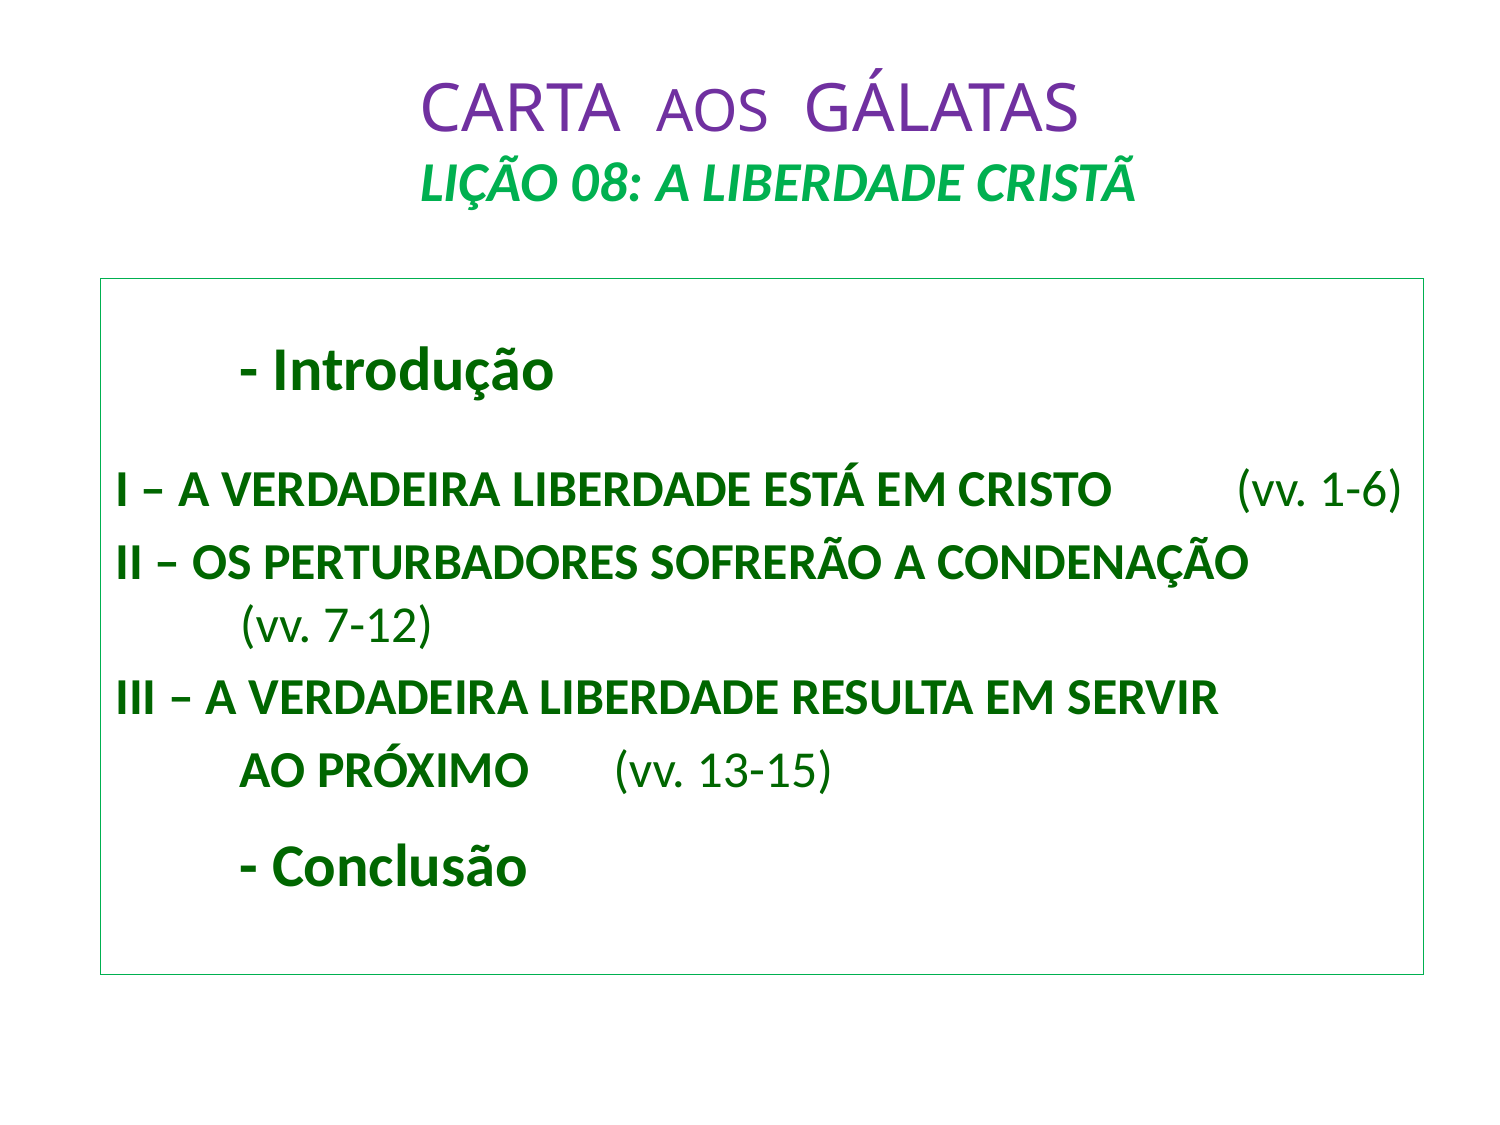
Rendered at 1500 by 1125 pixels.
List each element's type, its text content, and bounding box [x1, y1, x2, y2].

list - Introdução I – A VERDADEIRA LIBERDADE ESTÁ EM CRISTO (vv. 1-6) II – OS PERTURBADORES SOFRERÃO A CONDENAÇÃO (vv. 7-12) III – A VERDADEIRA LIBERDADE RESULTA EM SERVIR AO PRÓXIMO (vv. 13-15) - Conclusão [100, 278, 1424, 975]
title CARTA AOS GÁLATAS LIÇÃO 08: A LIBERDADE CRISTÃ [75, 45, 1425, 233]
